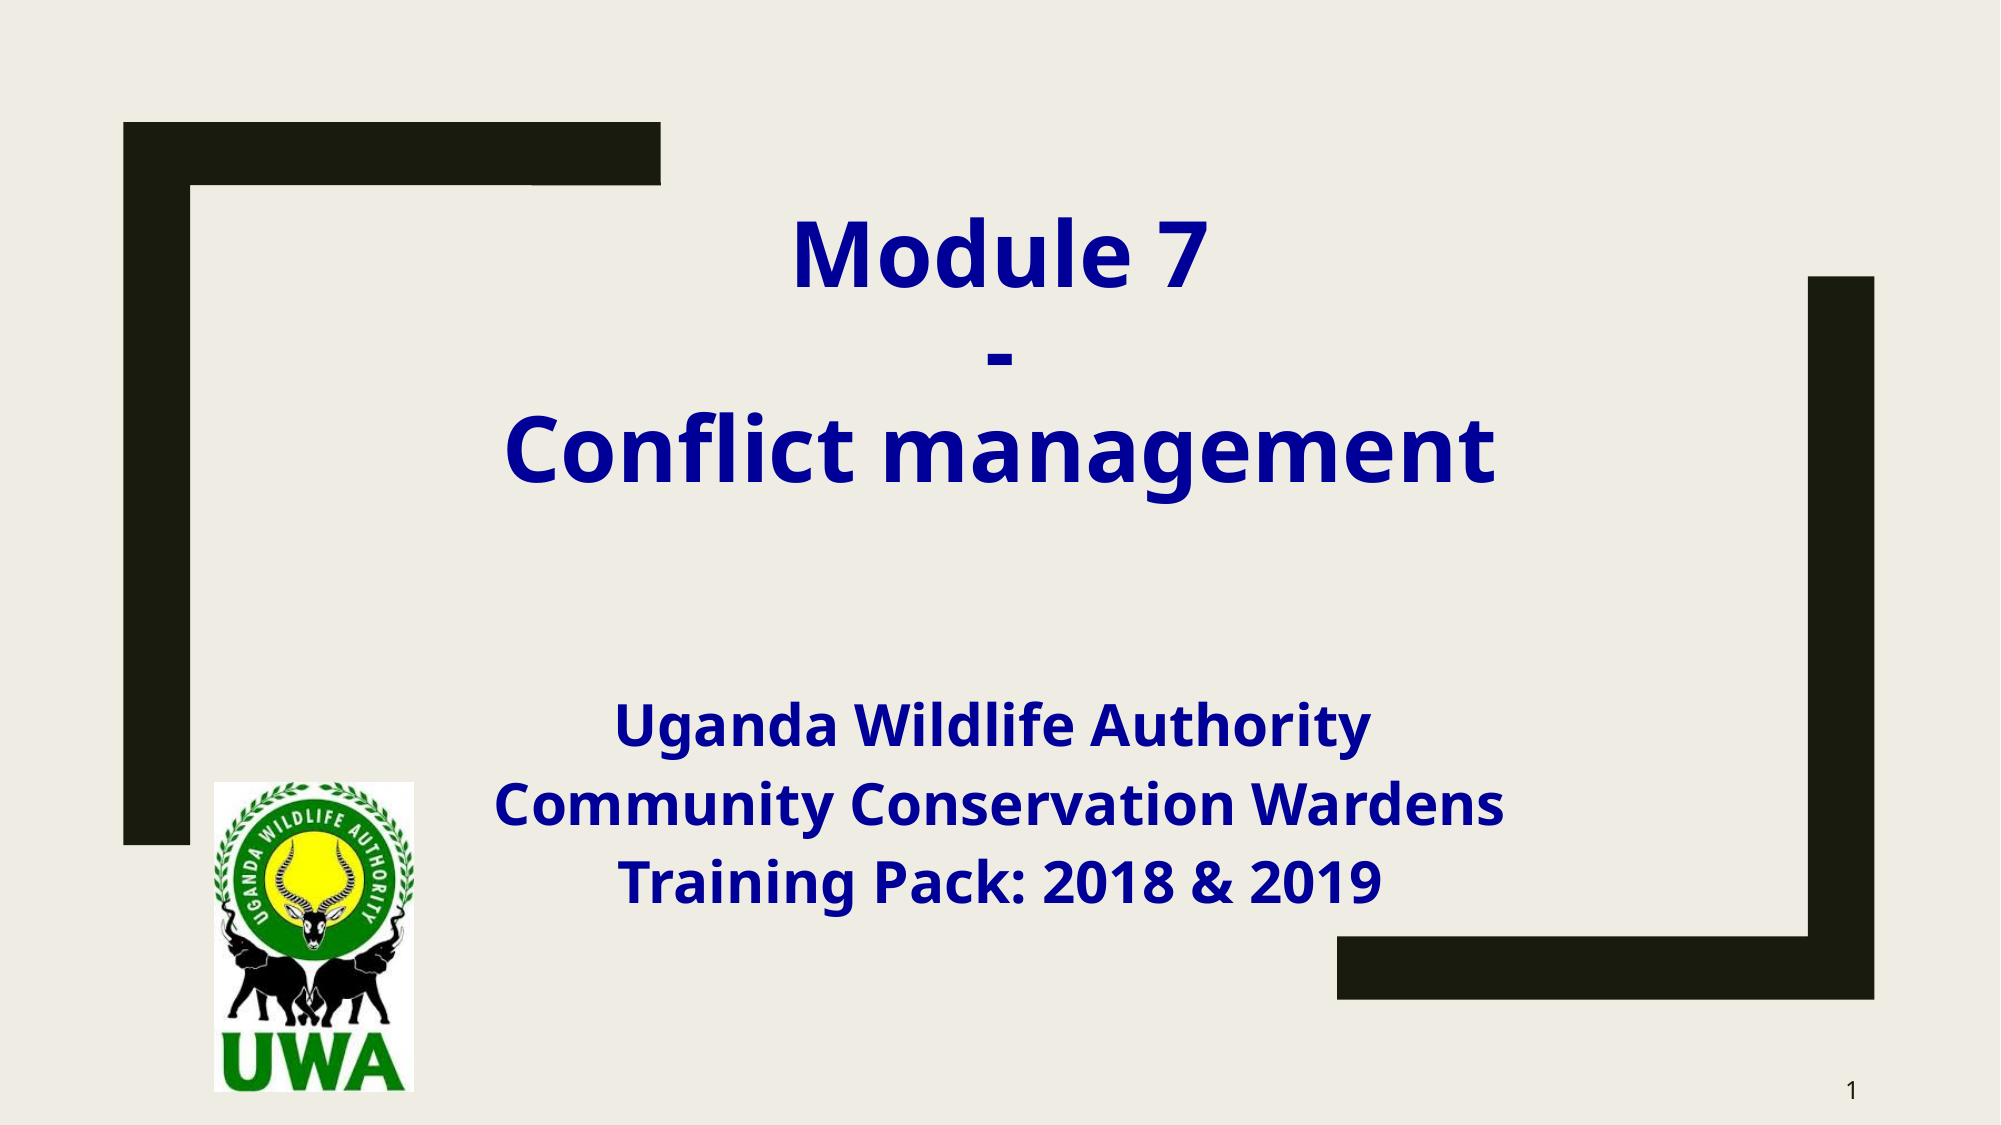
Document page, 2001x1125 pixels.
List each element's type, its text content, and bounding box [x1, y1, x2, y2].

picture [214, 782, 414, 1092]
subtitle Uganda Wildlife Authority Community Conservation Wardens Training Pack: 2018 & 2019 [314, 672, 1686, 938]
slide_number 1 [1612, 1058, 1875, 1125]
title Module 7 - Conflict management [314, 201, 1686, 605]
